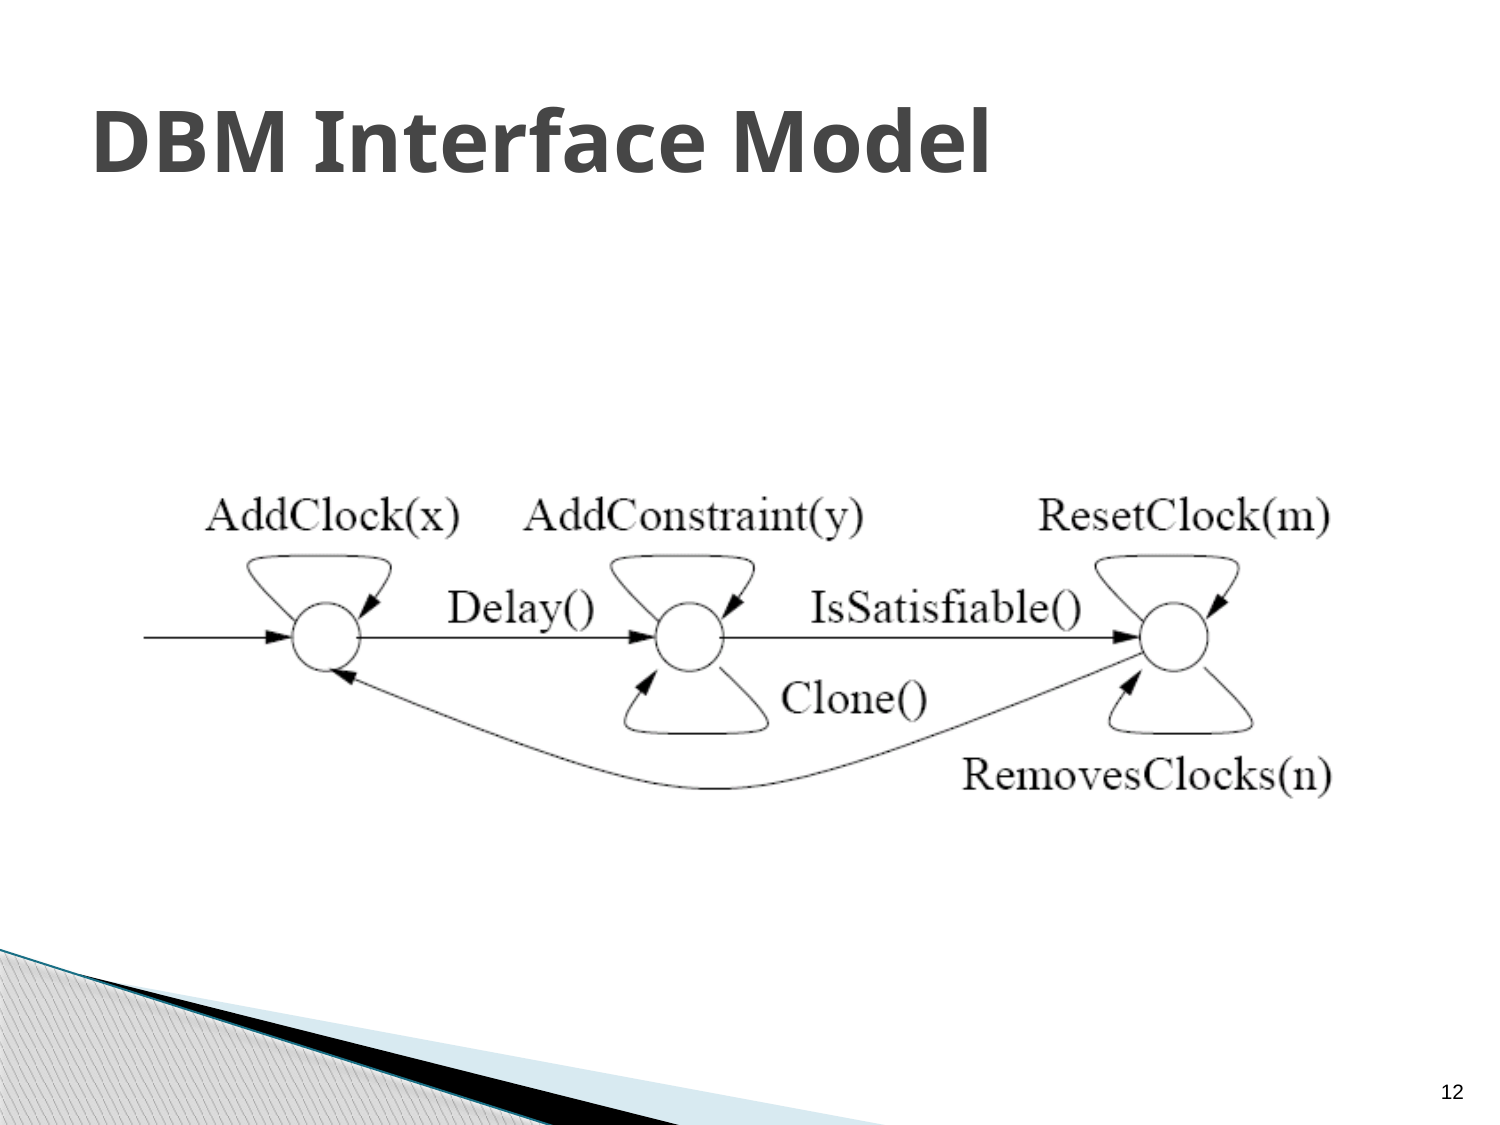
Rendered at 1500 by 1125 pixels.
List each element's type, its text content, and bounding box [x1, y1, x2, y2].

slide_number 12 [1418, 1051, 1479, 1112]
title DBM Interface Model [75, 45, 1425, 233]
picture [137, 449, 1398, 838]
